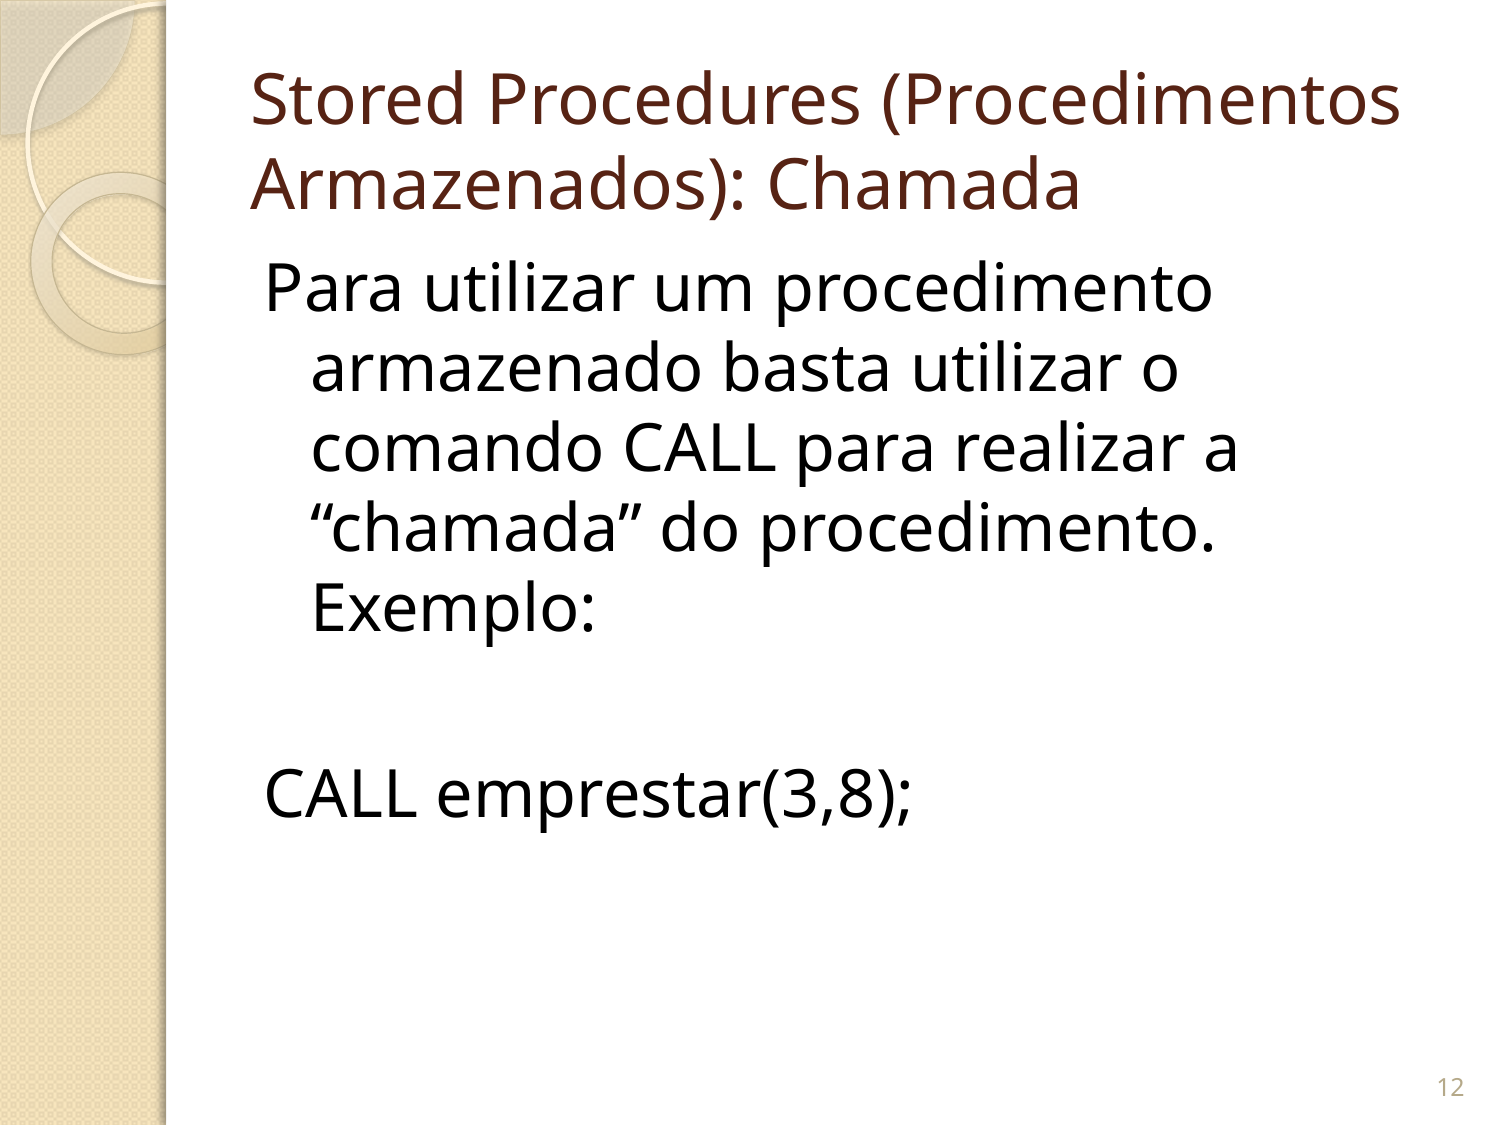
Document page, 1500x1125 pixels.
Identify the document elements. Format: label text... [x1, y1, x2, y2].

title Stored Procedures (Procedimentos Armazenados): Chamada [235, 45, 1466, 233]
slide_number 12 [1413, 1034, 1488, 1113]
list Para utilizar um procedimento armazenado basta utilizar o comando CALL para realizar a “chamada” do procedimento. Exemplo: CALL emprestar(3,8); [235, 237, 1466, 1025]
